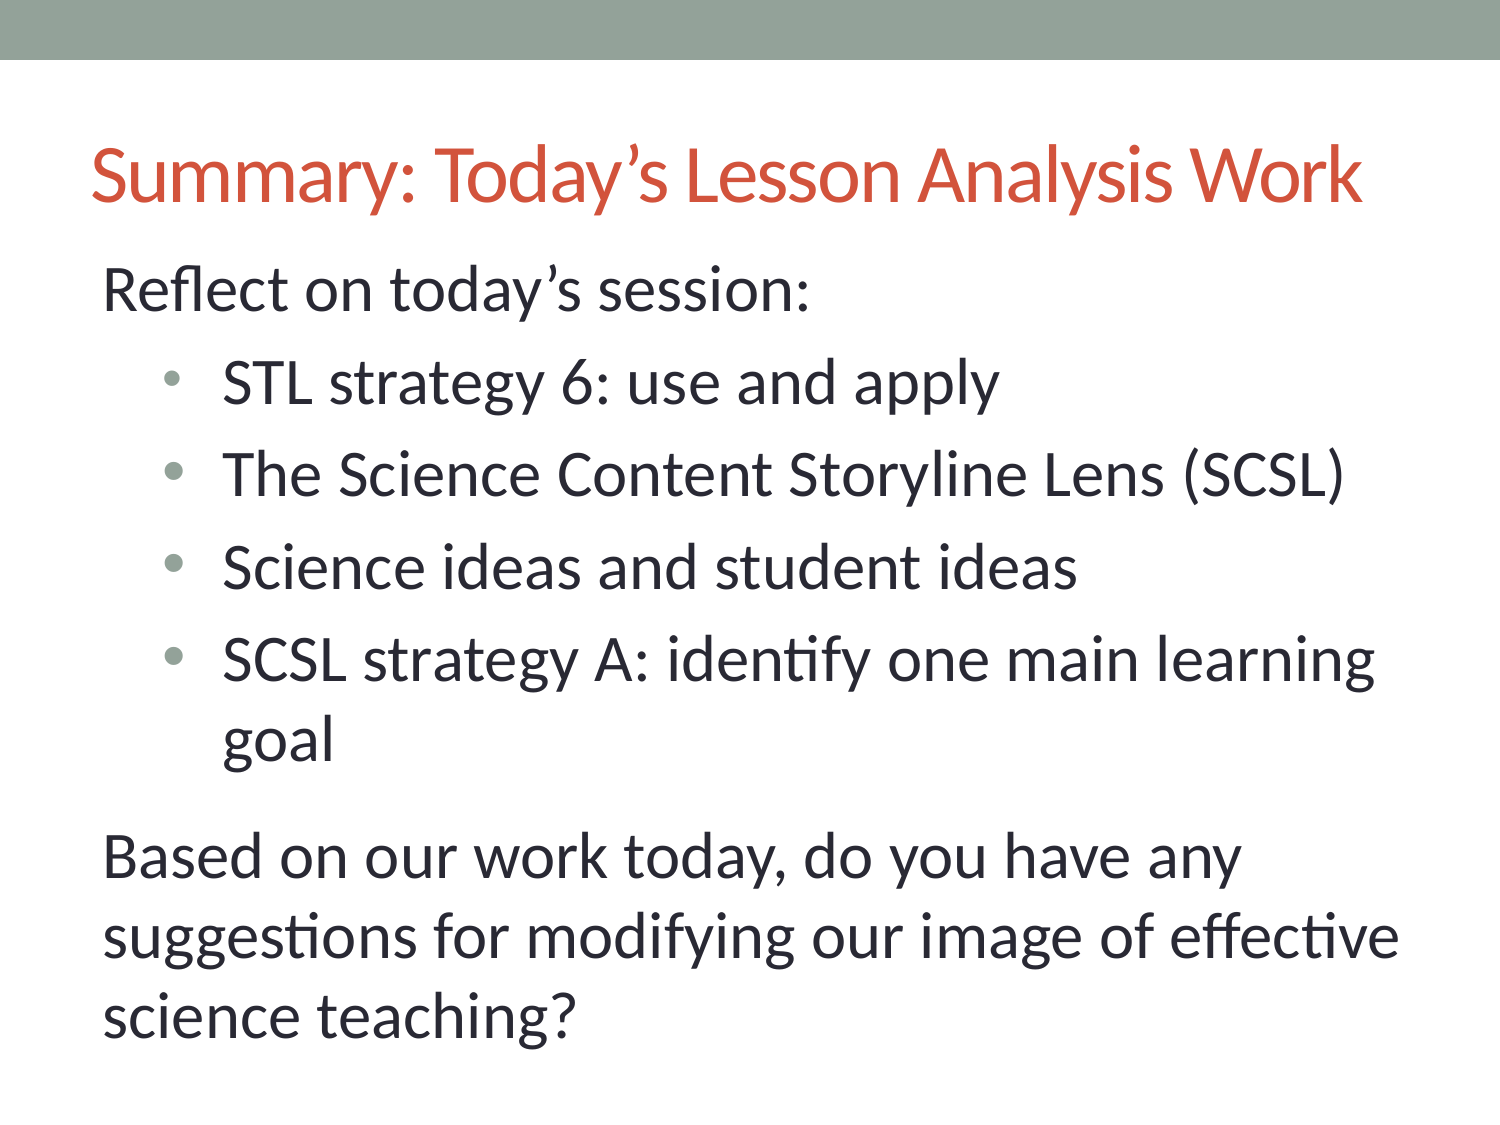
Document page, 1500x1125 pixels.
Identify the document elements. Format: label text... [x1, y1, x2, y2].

title Summary: Today’s Lesson Analysis Work [75, 87, 1425, 250]
list Reflect on today’s session: STL strategy 6: use and apply The Science Content Storyline Lens (SCSL) Science ideas and student ideas SCSL strategy A: identify one main learning goal Based on our work today, do you have any suggestions for modifying our image of effective science teaching? [87, 237, 1438, 1063]
